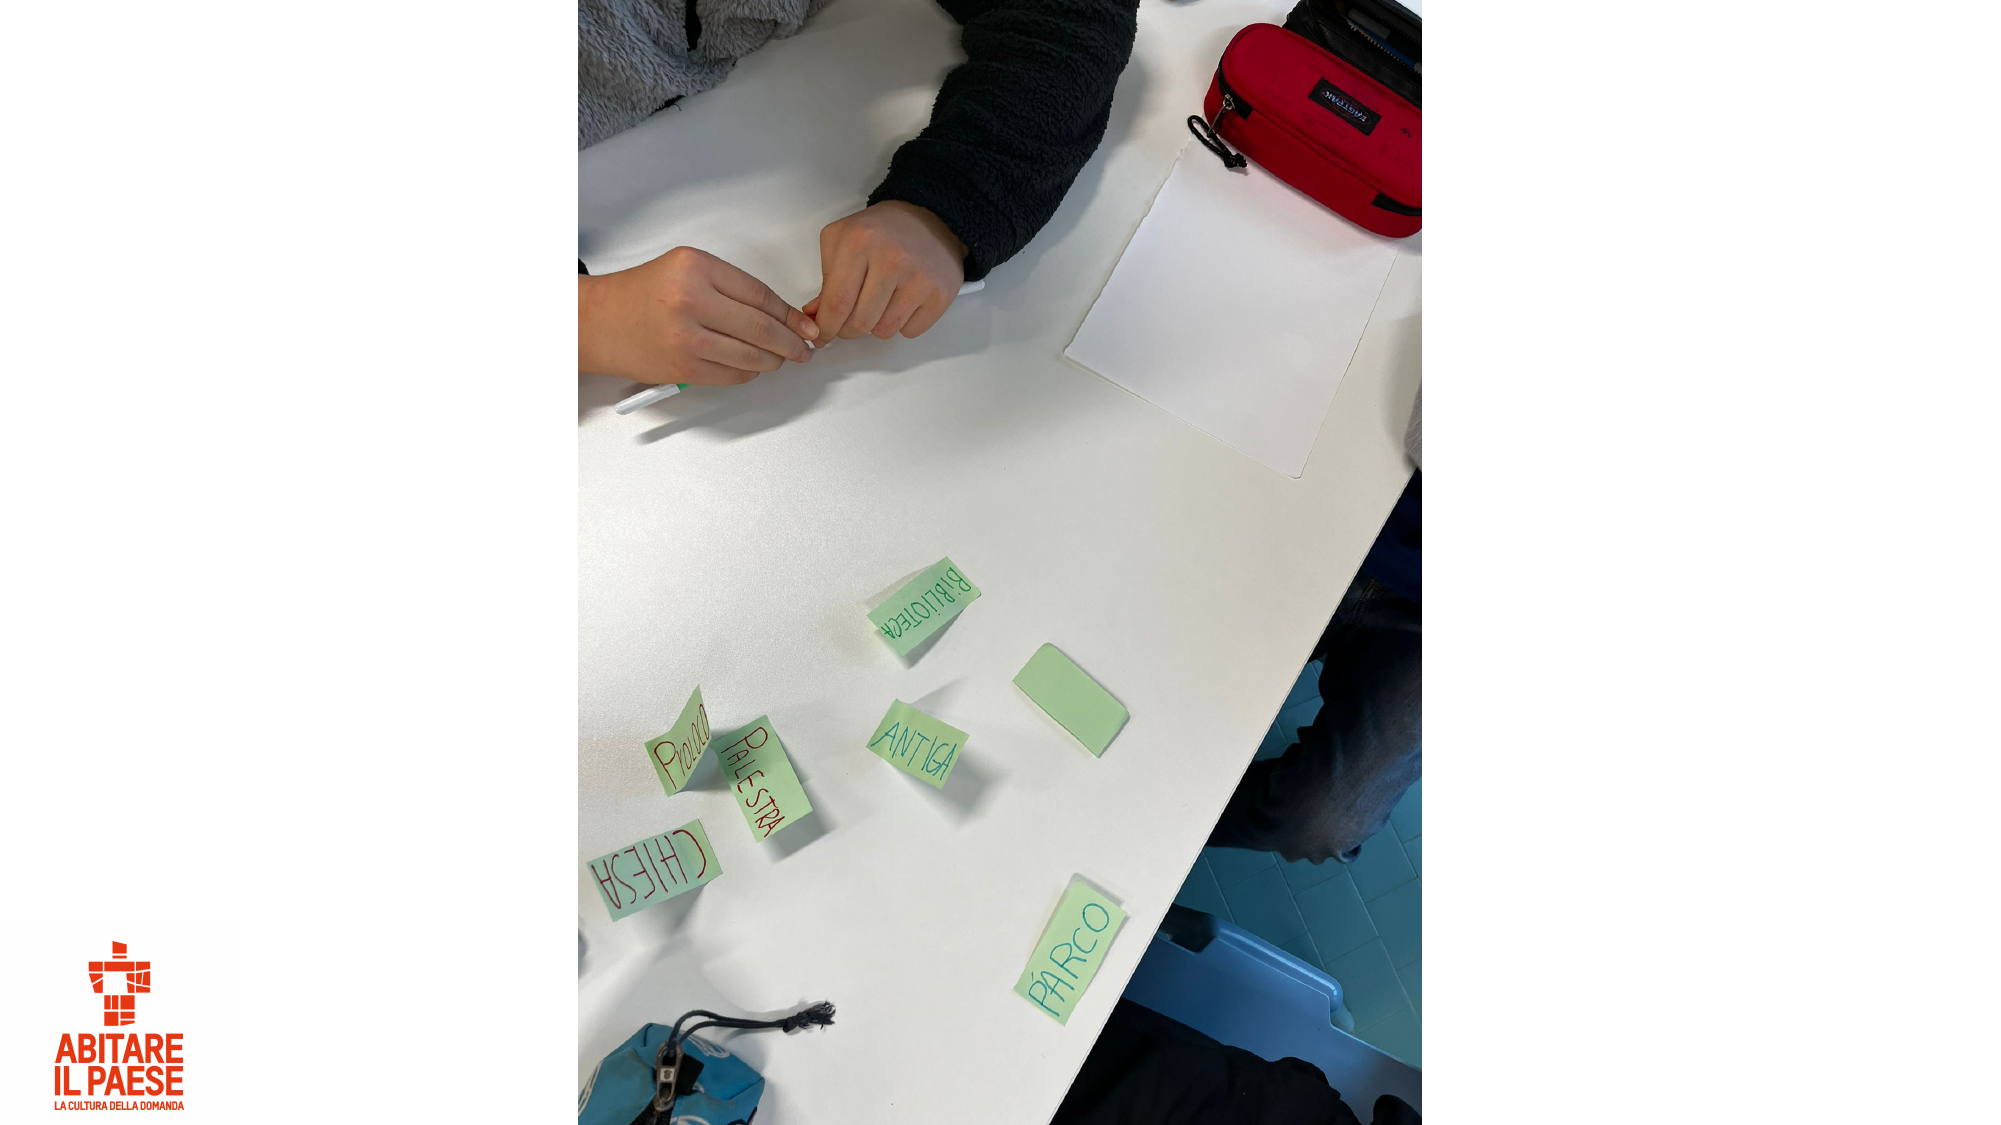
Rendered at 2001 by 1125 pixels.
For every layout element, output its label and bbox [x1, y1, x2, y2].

picture [0, 922, 238, 1125]
picture [577, 0, 1423, 1125]
